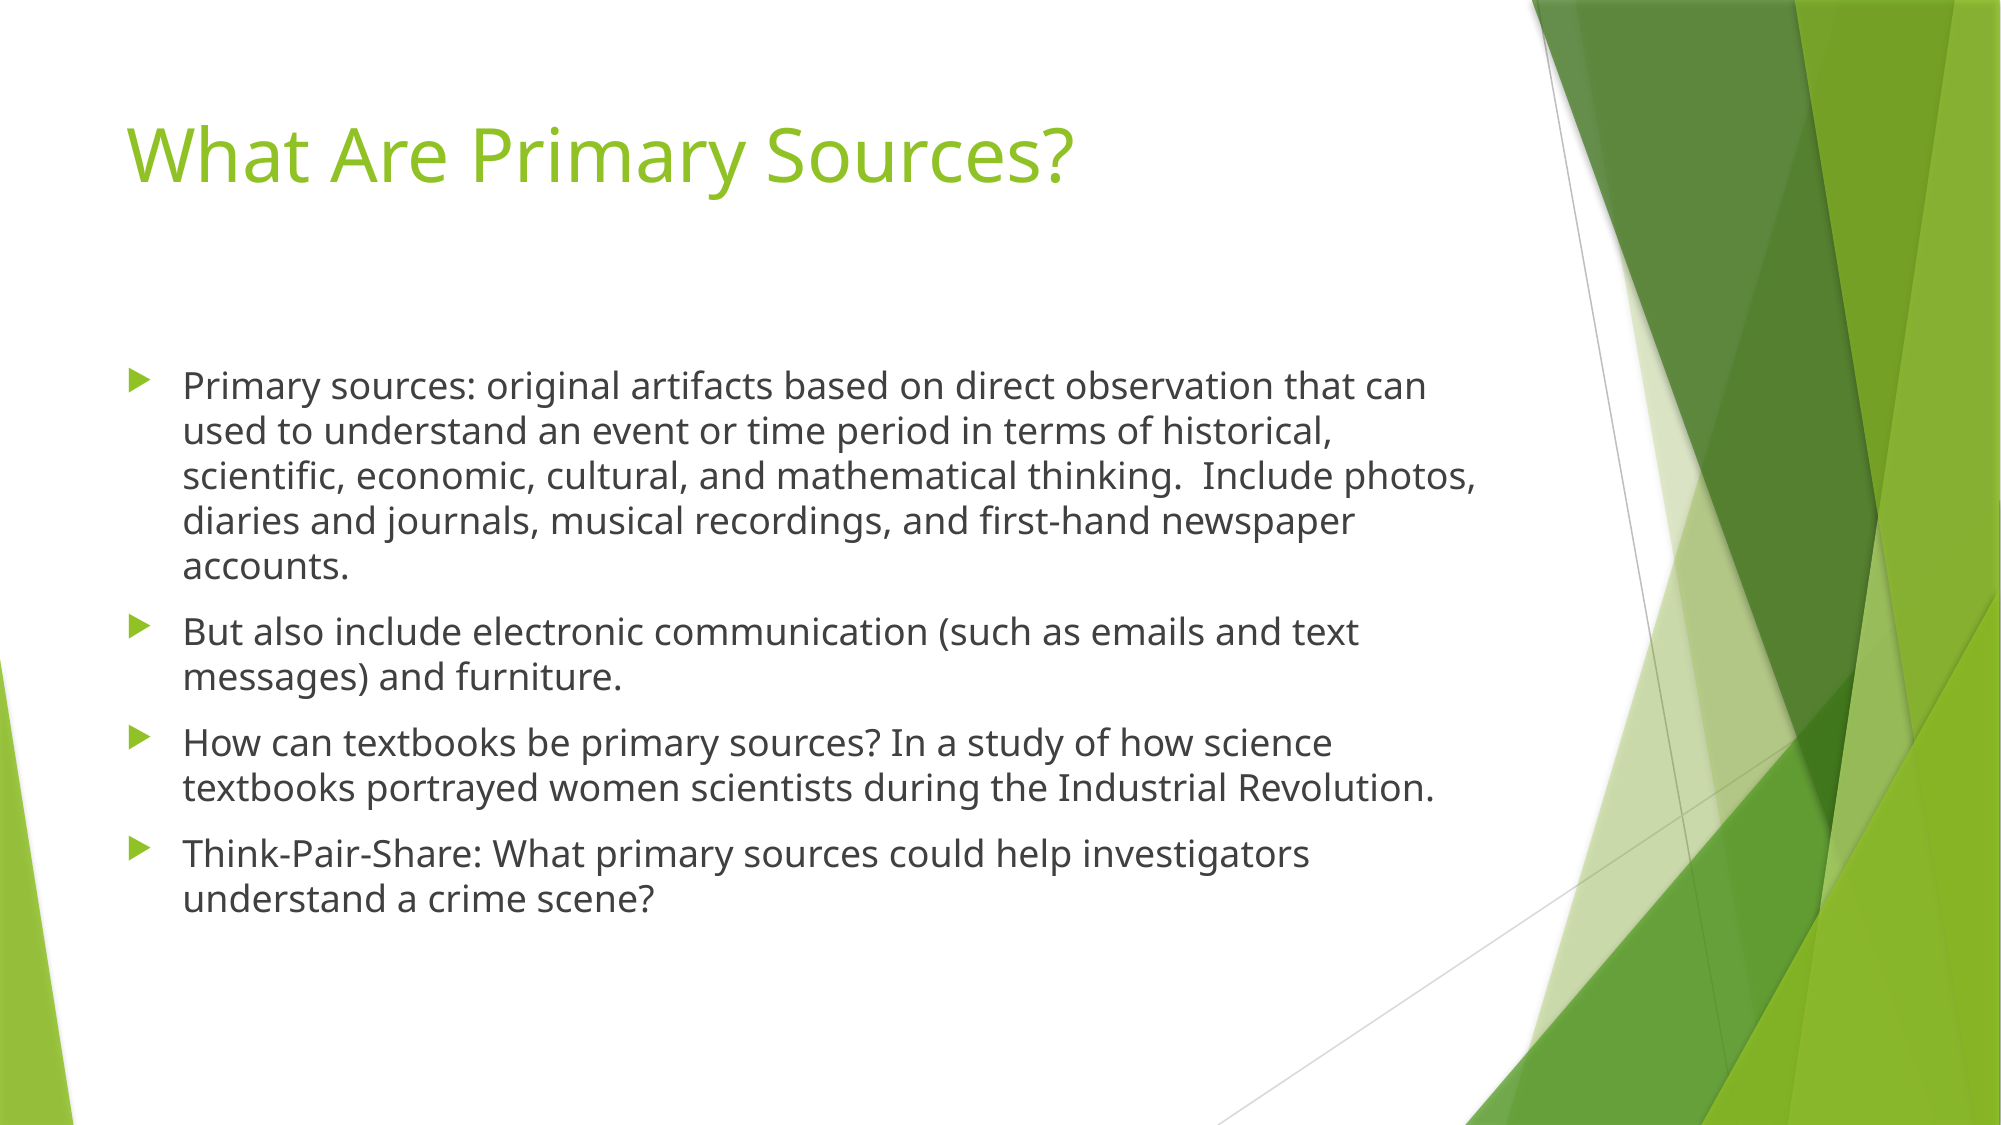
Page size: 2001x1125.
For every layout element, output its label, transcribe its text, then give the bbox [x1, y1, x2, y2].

list Primary sources: original artifacts based on direct observation that can used to understand an event or time period in terms of historical, scientific, economic, cultural, and mathematical thinking. Include photos, diaries and journals, musical recordings, and first-hand newspaper accounts. But also include electronic communication (such as emails and text messages) and furniture. How can textbooks be primary sources? In a study of how science textbooks portrayed women scientists during the Industrial Revolution. Think-Pair-Share: What primary sources could help investigators understand a crime scene? [111, 354, 1522, 992]
title What Are Primary Sources? [111, 99, 1522, 317]
